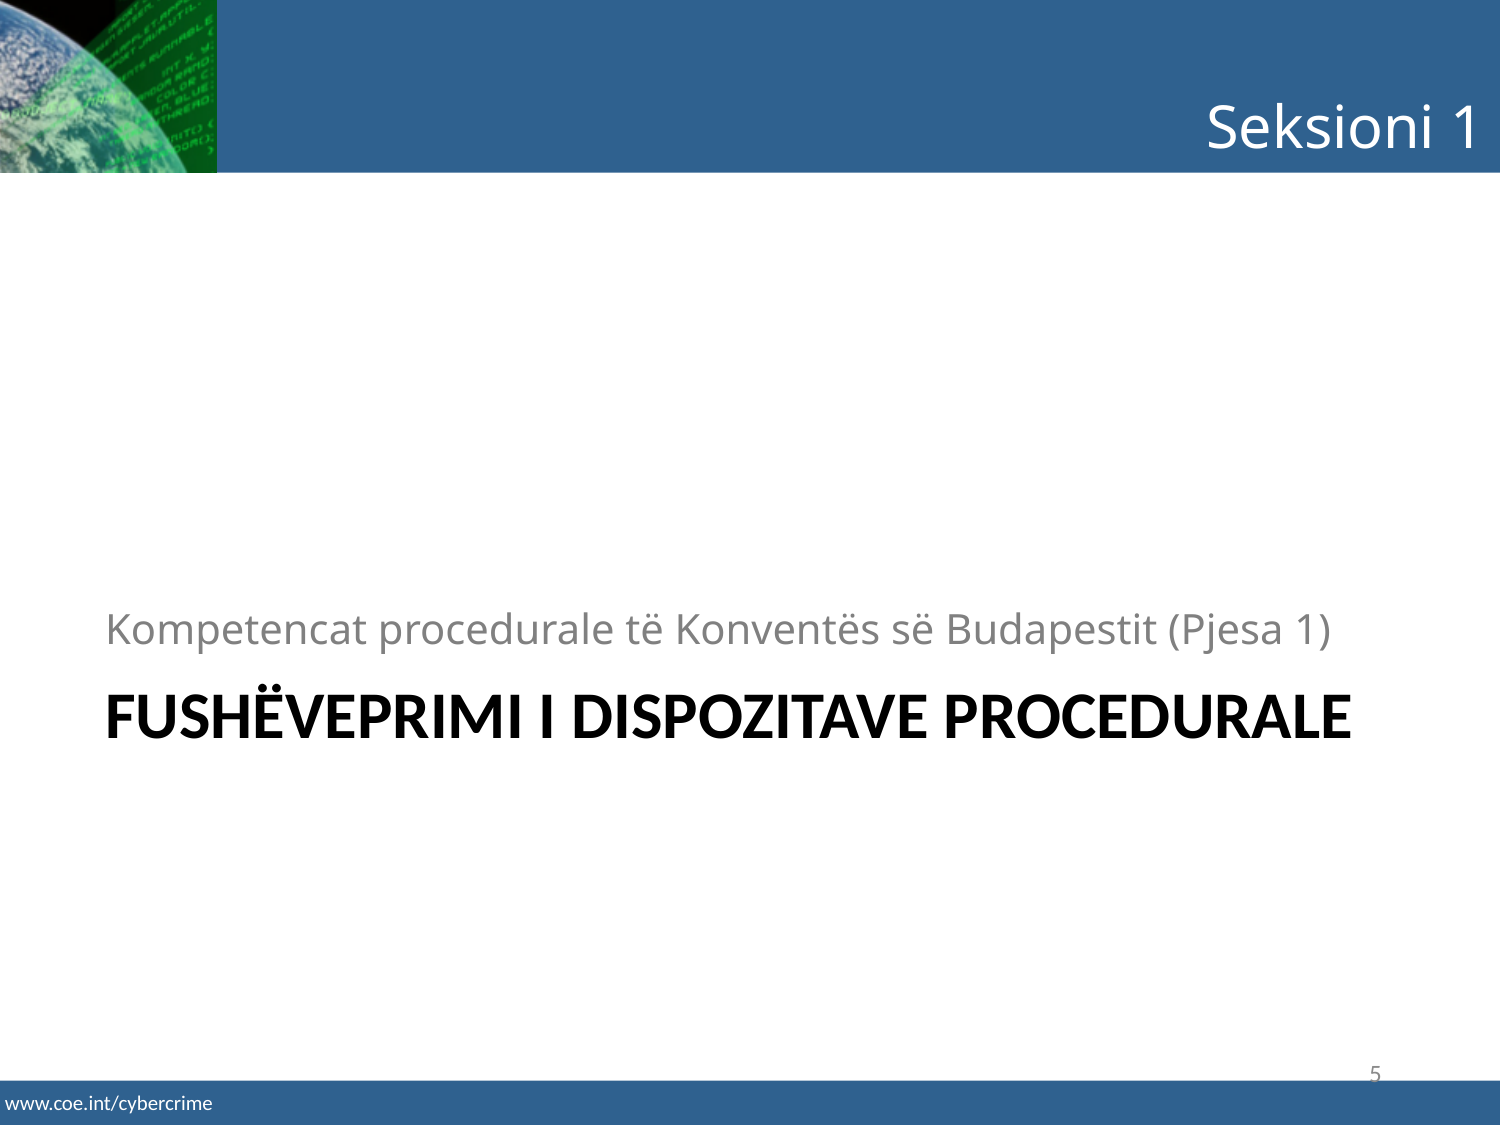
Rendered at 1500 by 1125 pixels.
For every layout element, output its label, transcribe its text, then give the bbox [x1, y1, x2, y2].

slide_number 5 [1059, 1042, 1397, 1103]
list Kompetencat procedurale të Konventës së Budapestit (Pjesa 1) [90, 601, 1385, 674]
picture [0, 0, 217, 173]
title Fushëveprimi i DISPOZITAVE procedurale [90, 674, 1385, 920]
list Seksioni 1 [461, 0, 1500, 170]
